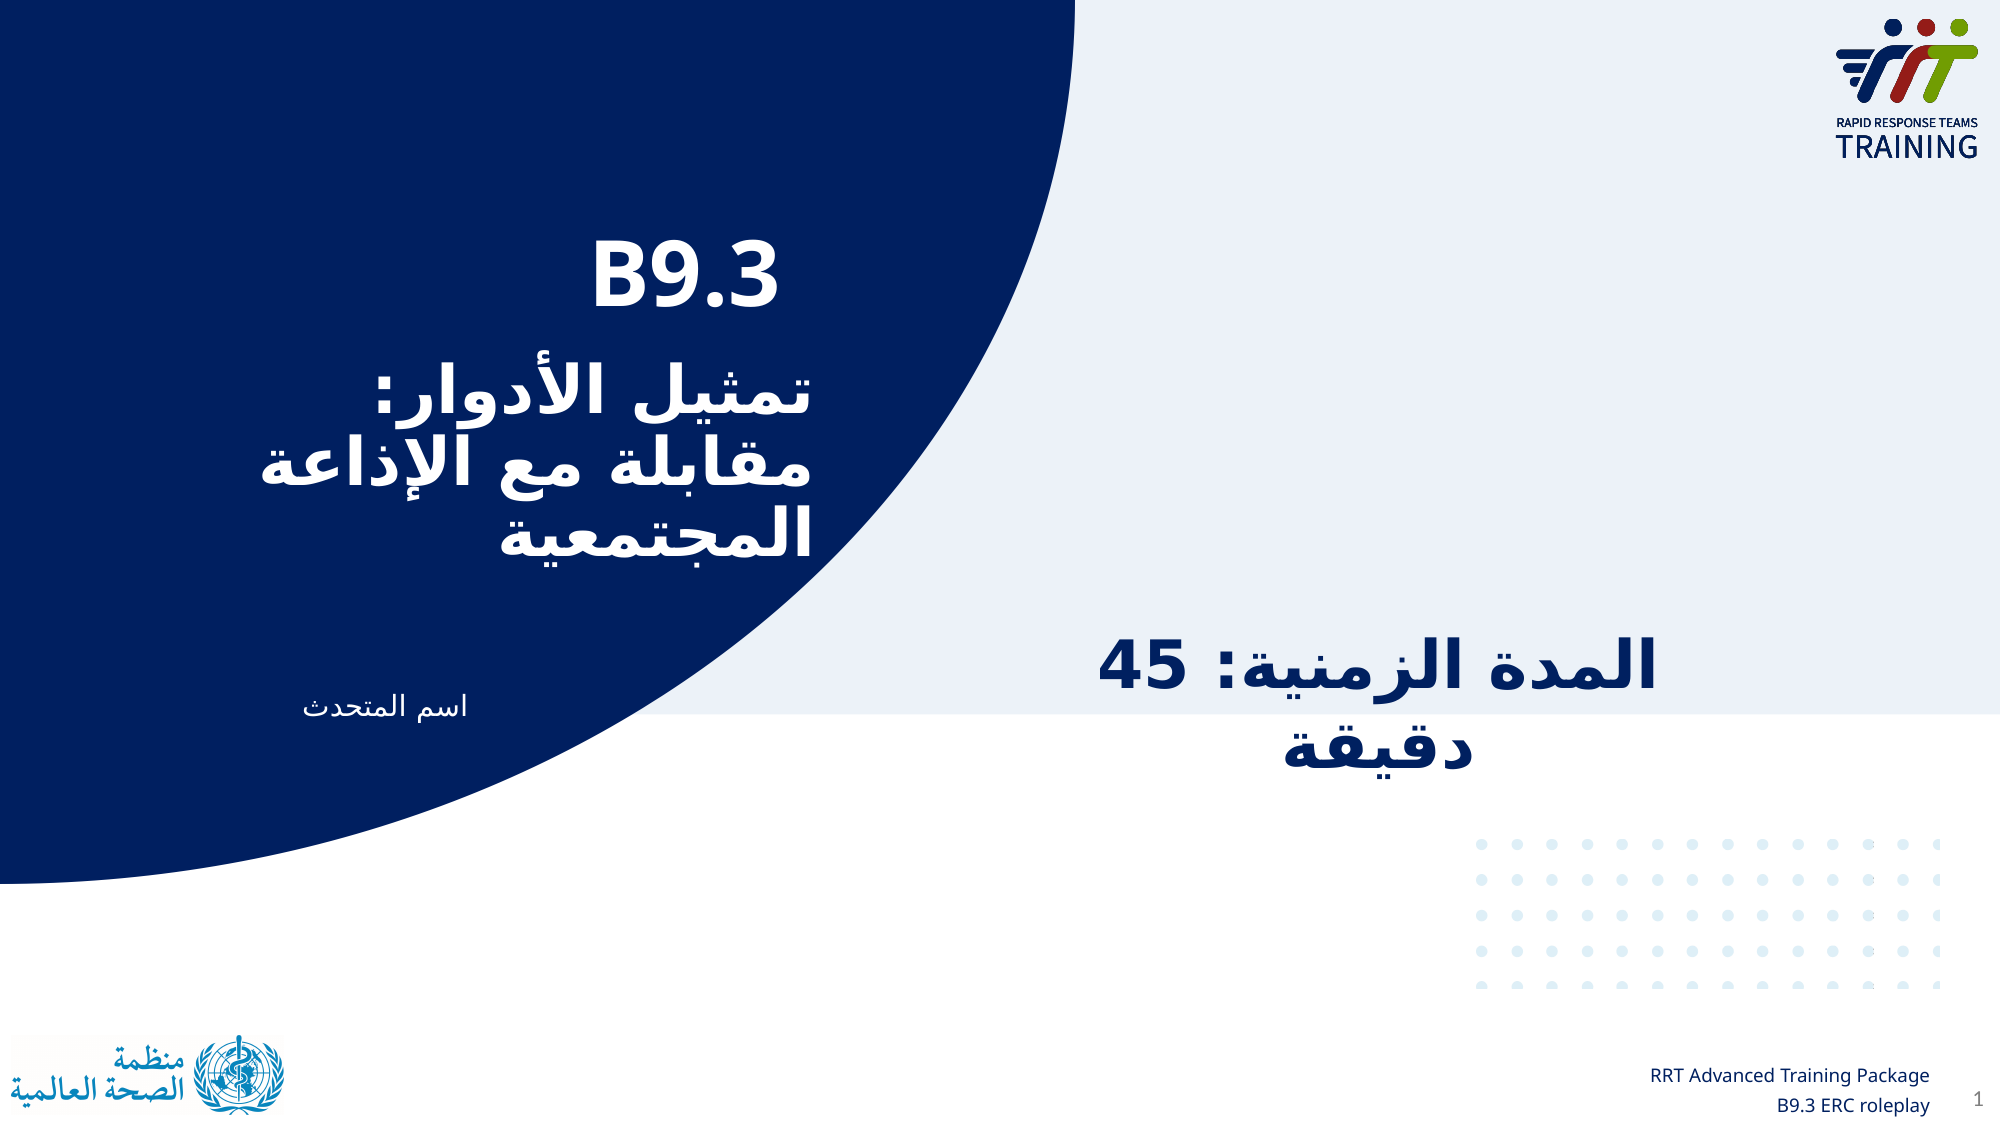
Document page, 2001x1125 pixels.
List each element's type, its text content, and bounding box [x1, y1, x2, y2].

text_box المدة الزمنية: 45 دقيقة [1017, 614, 1740, 789]
picture [0, 0, 1075, 884]
picture [1476, 839, 1940, 989]
text_box B9.3 [67, 175, 789, 380]
picture [241, 1050, 247, 1059]
picture [11, 1035, 284, 1115]
picture [1835, 19, 1978, 167]
title تمثيل الأدوار: مقابلة مع الإذاعة المجتمعية [85, 265, 824, 662]
text_box اسم المتحدث [93, 680, 476, 730]
